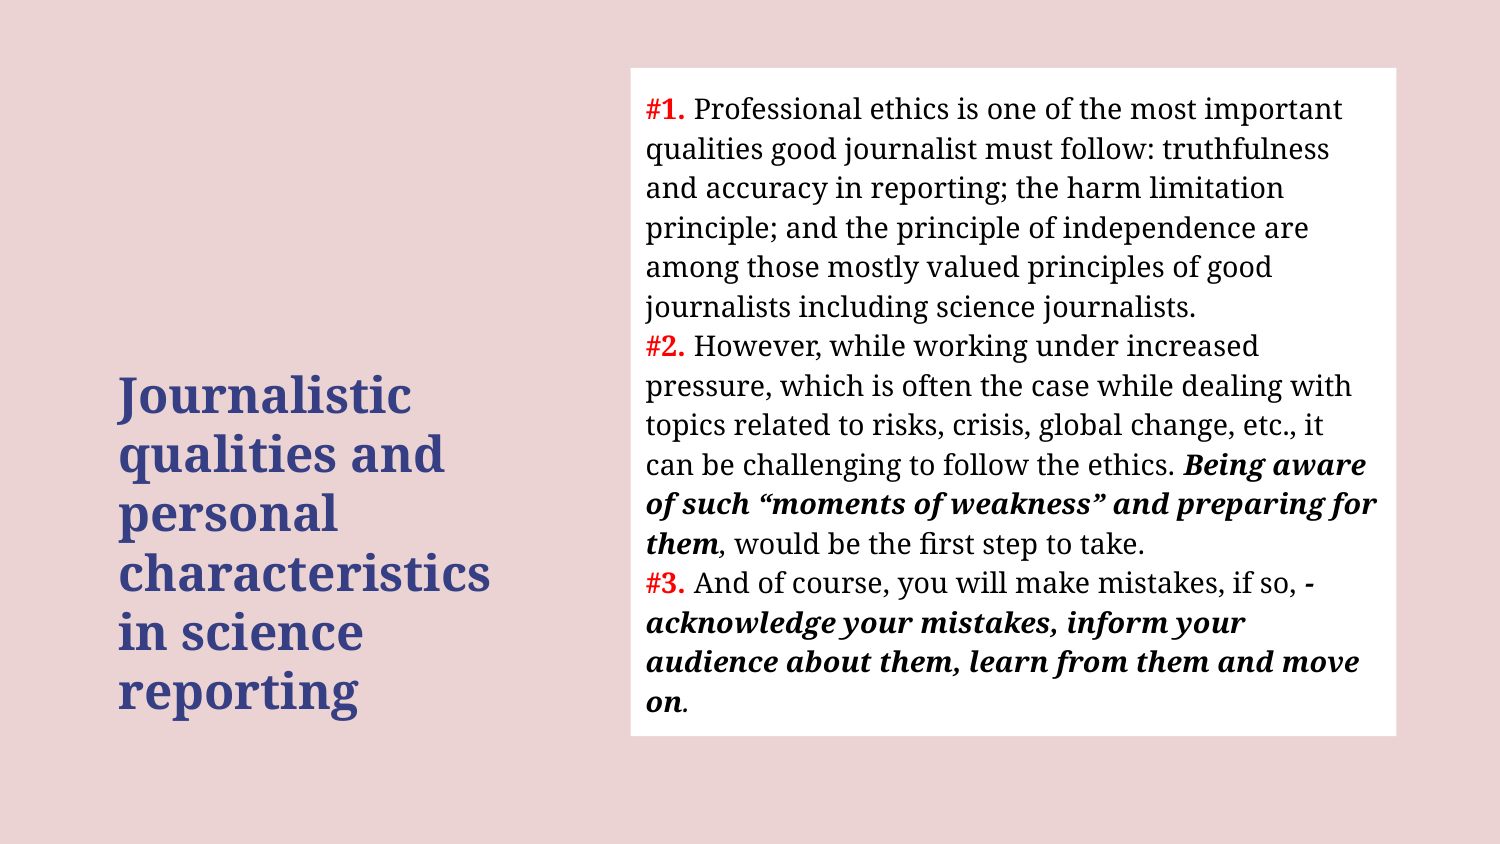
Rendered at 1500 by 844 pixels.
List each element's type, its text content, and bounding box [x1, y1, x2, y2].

title Journalistic qualities and personal characteristics in science reporting [103, 67, 547, 736]
list #1. Professional ethics is one of the most important qualities good journalist must follow: truthfulness and accuracy in reporting; the harm limitation principle; and the principle of independence are among those mostly valued principles of good journalists including science journalists. #2. However, while working under increased pressure, which is often the case while dealing with topics related to risks, crisis, global change, etc., it can be challenging to follow the ethics. Being aware of such “moments of weakness” and preparing for them, would be the first step to take. #3. And of course, you will make mistakes, if so, - acknowledge your mistakes, inform your audience about them, learn from them and move on. [630, 67, 1397, 737]
